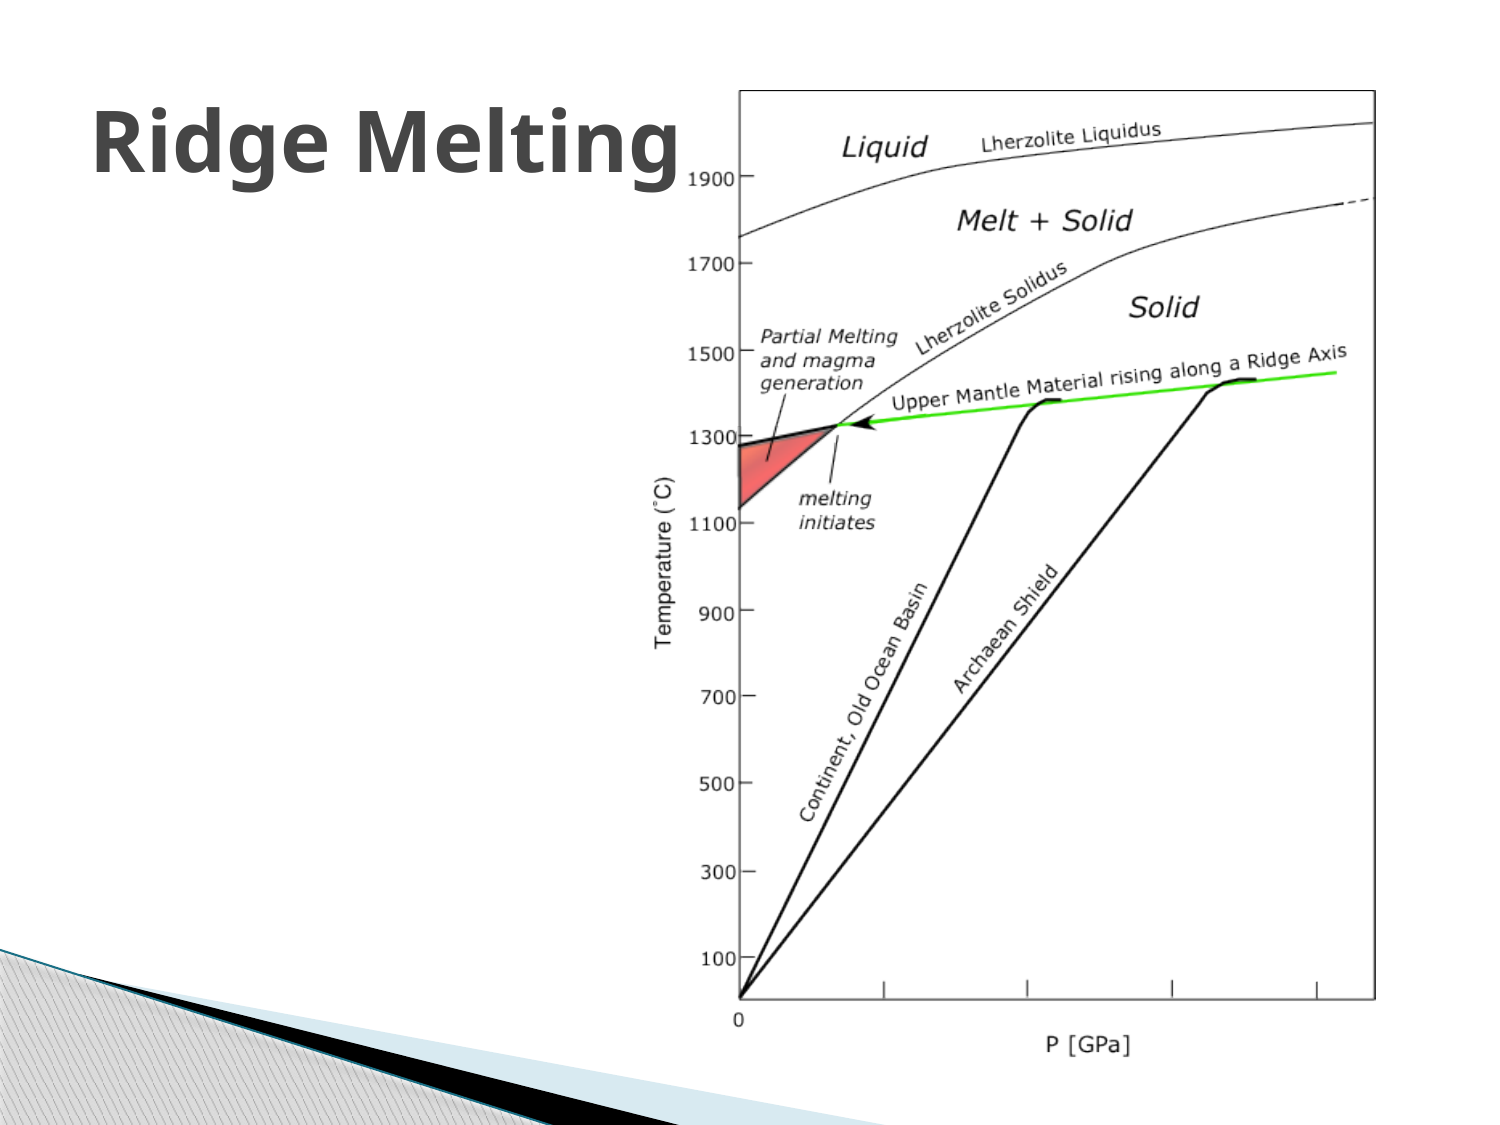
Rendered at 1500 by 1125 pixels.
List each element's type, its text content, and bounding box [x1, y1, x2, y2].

title Ridge Melting [75, 45, 1425, 233]
picture [653, 89, 1376, 1060]
